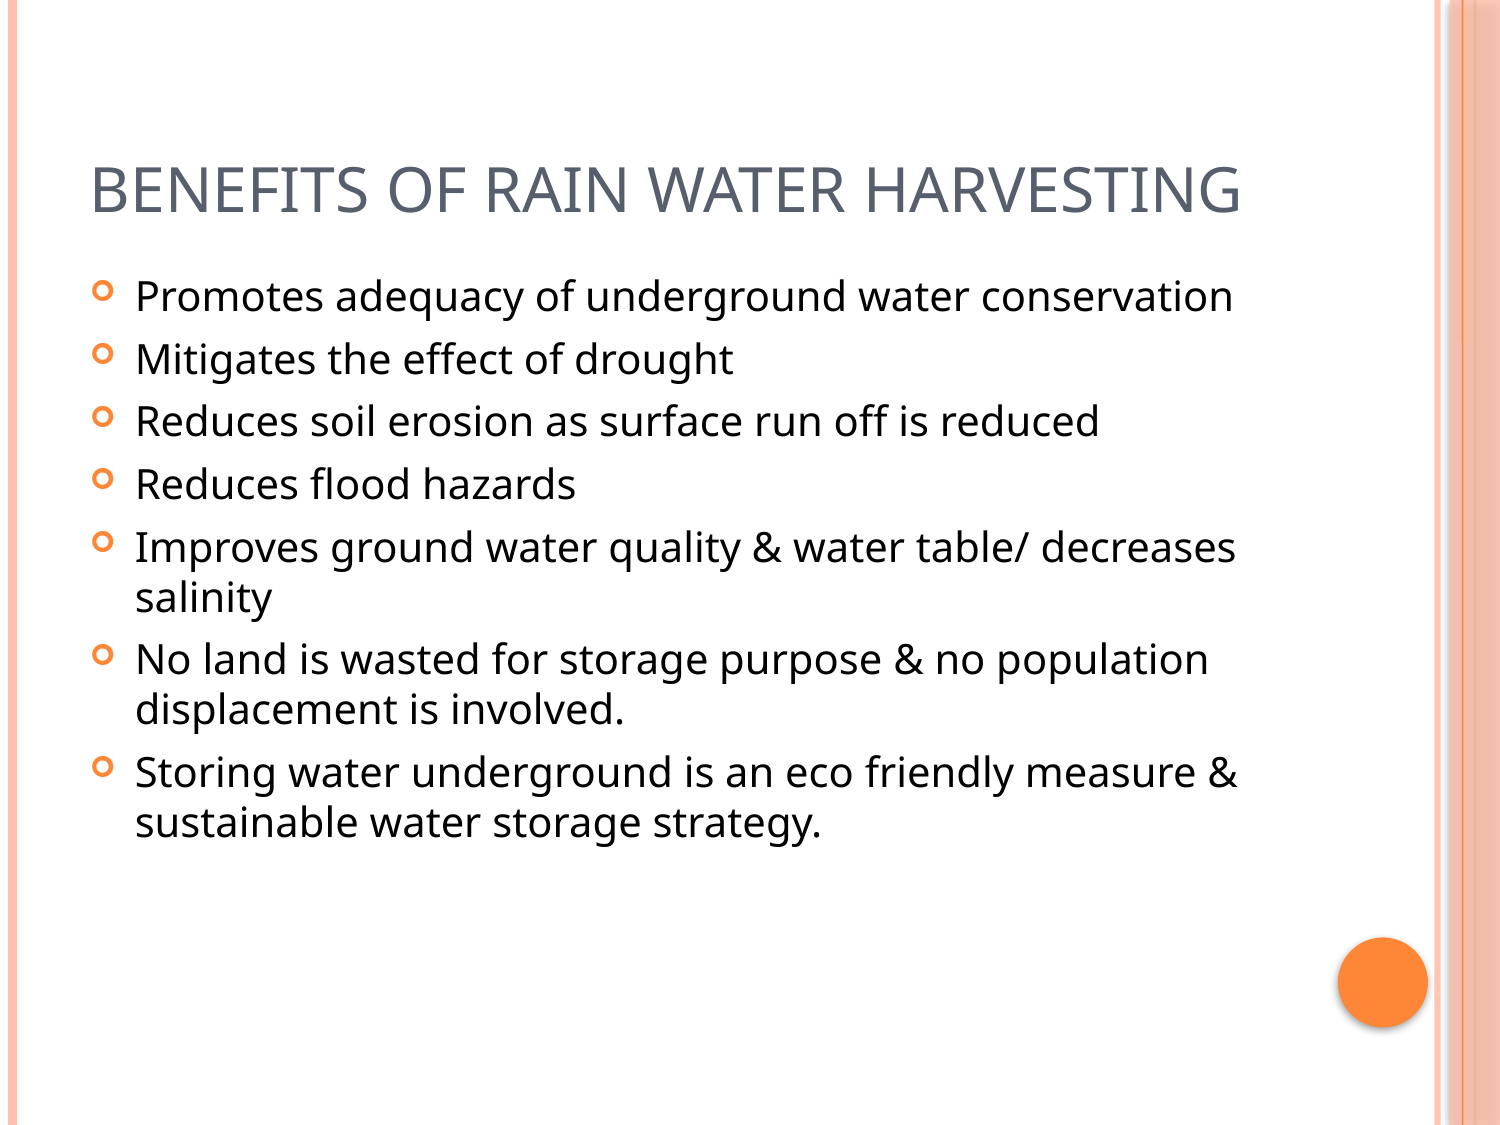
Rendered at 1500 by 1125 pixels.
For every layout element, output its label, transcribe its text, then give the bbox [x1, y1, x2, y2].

title BENEFITS OF RAIN WATER HARVESTING [75, 45, 1300, 233]
list Promotes adequacy of underground water conservation Mitigates the effect of drought Reduces soil erosion as surface run off is reduced Reduces flood hazards Improves ground water quality & water table/ decreases salinity No land is wasted for storage purpose & no population displacement is involved. Storing water underground is an eco friendly measure & sustainable water storage strategy. [75, 262, 1300, 1062]
